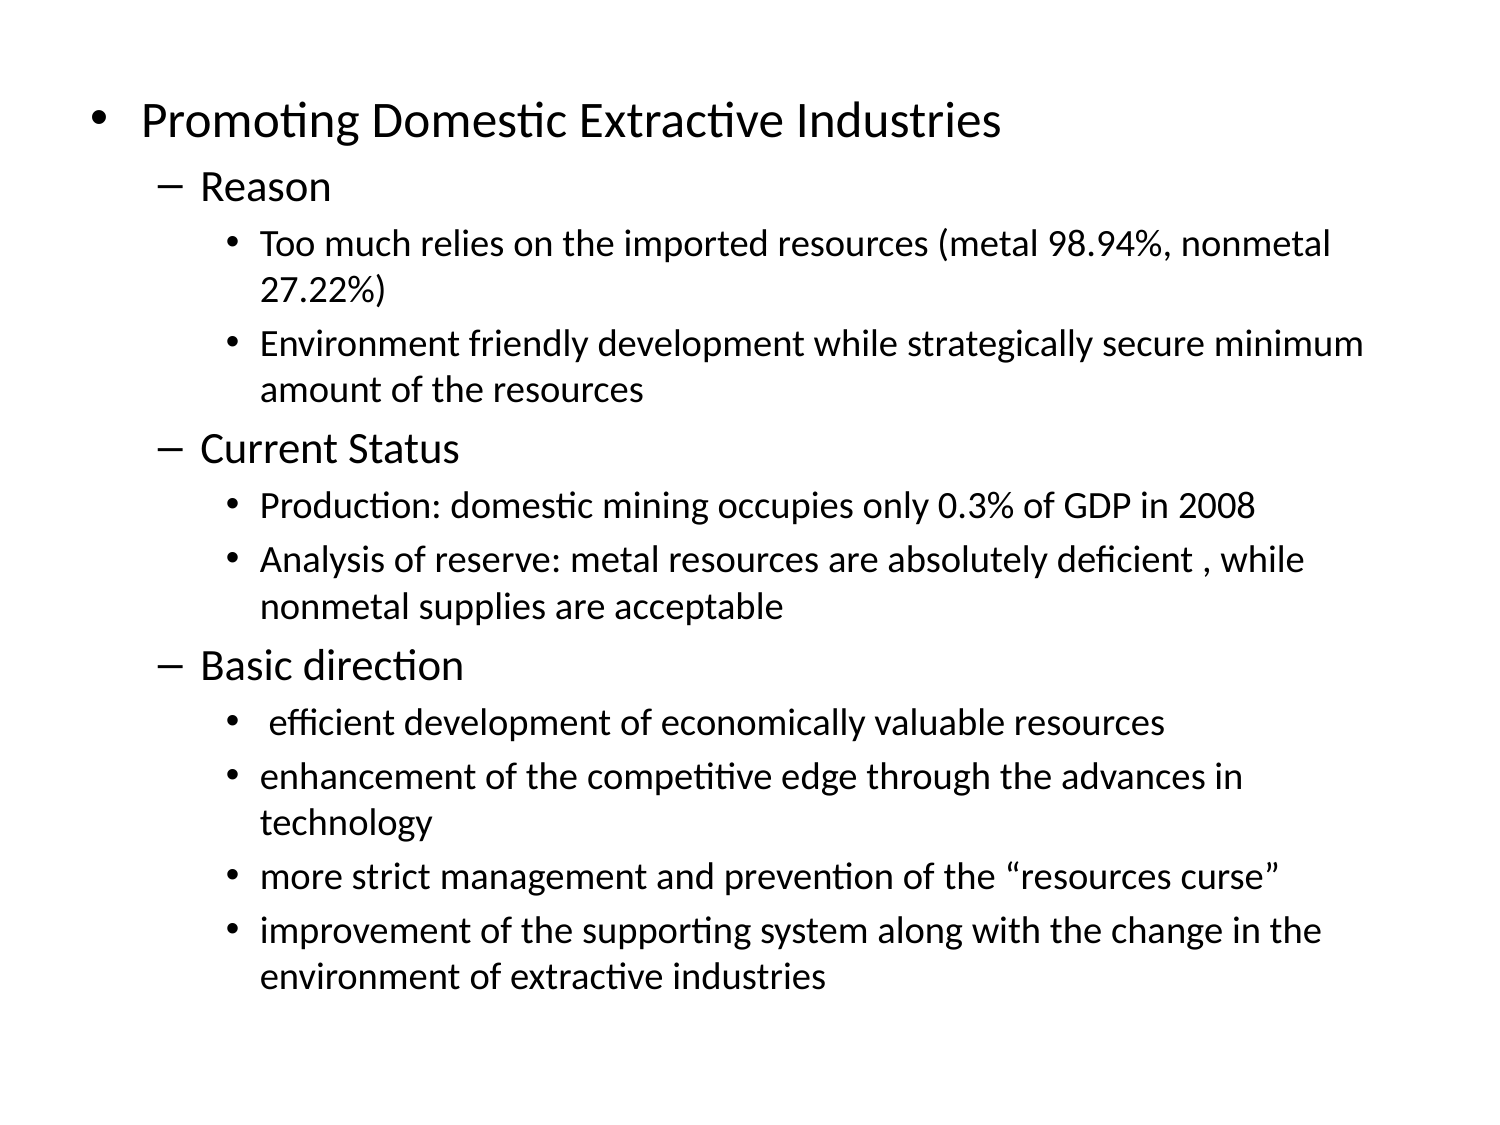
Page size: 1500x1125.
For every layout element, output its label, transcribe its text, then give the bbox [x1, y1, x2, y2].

list Promoting Domestic Extractive Industries Reason Too much relies on the imported resources (metal 98.94%, nonmetal 27.22%) Environment friendly development while strategically secure minimum amount of the resources Current Status Production: domestic mining occupies only 0.3% of GDP in 2008 Analysis of reserve: metal resources are absolutely deficient , while nonmetal supplies are acceptable Basic direction efficient development of economically valuable resources enhancement of the competitive edge through the advances in technology more strict management and prevention of the “resources curse” improvement of the supporting system along with the change in the environment of extractive industries [75, 78, 1425, 1005]
